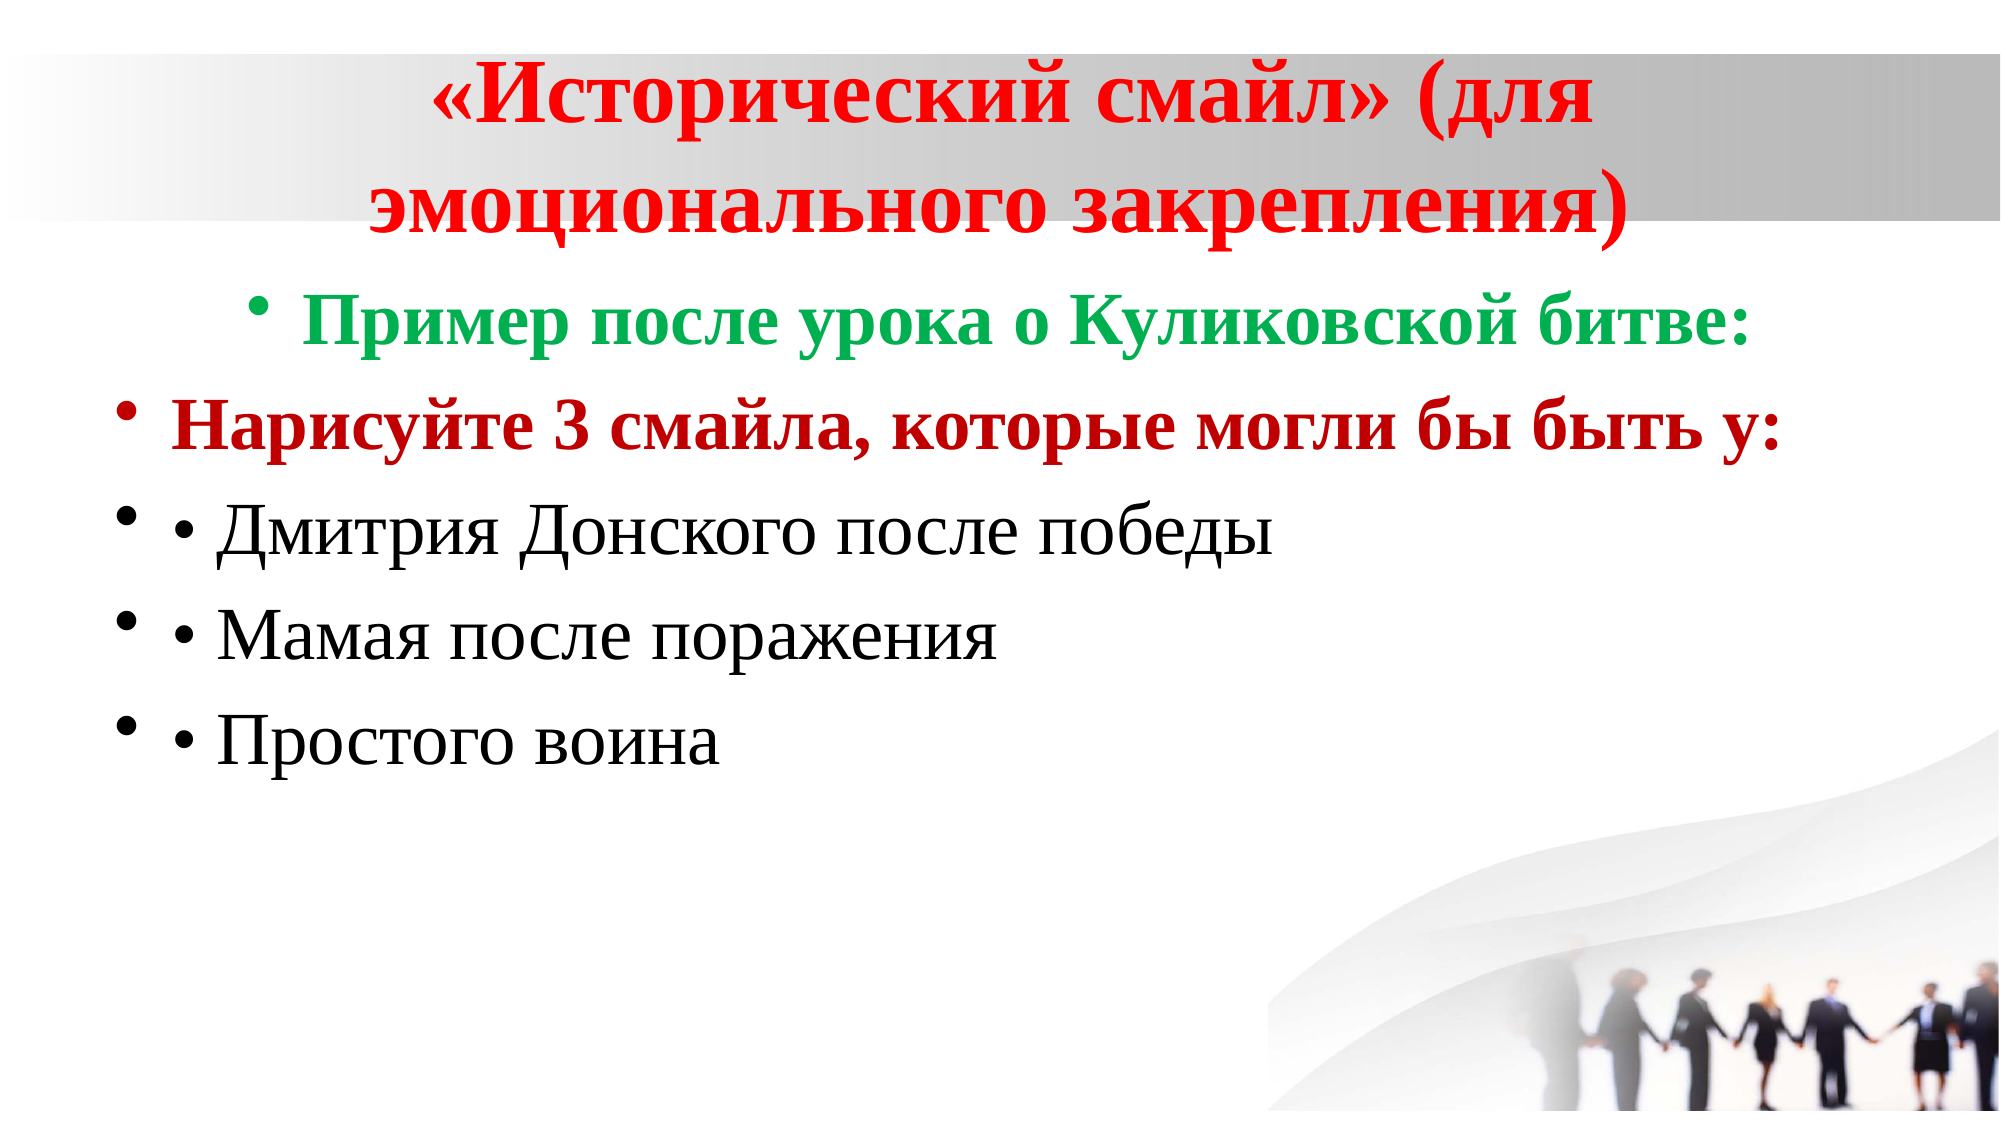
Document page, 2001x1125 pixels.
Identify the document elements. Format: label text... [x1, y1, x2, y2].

title «Исторический смайл» (для эмоционального закрепления) [99, 18, 1901, 262]
list Пример после урока о Куликовской битве: Нарисуйте 3 смайла, которые могли бы быть у: • Дмитрия Донского после победы • Мамая после поражения • Простого воина [99, 262, 1901, 1006]
picture [1268, 728, 1999, 1111]
